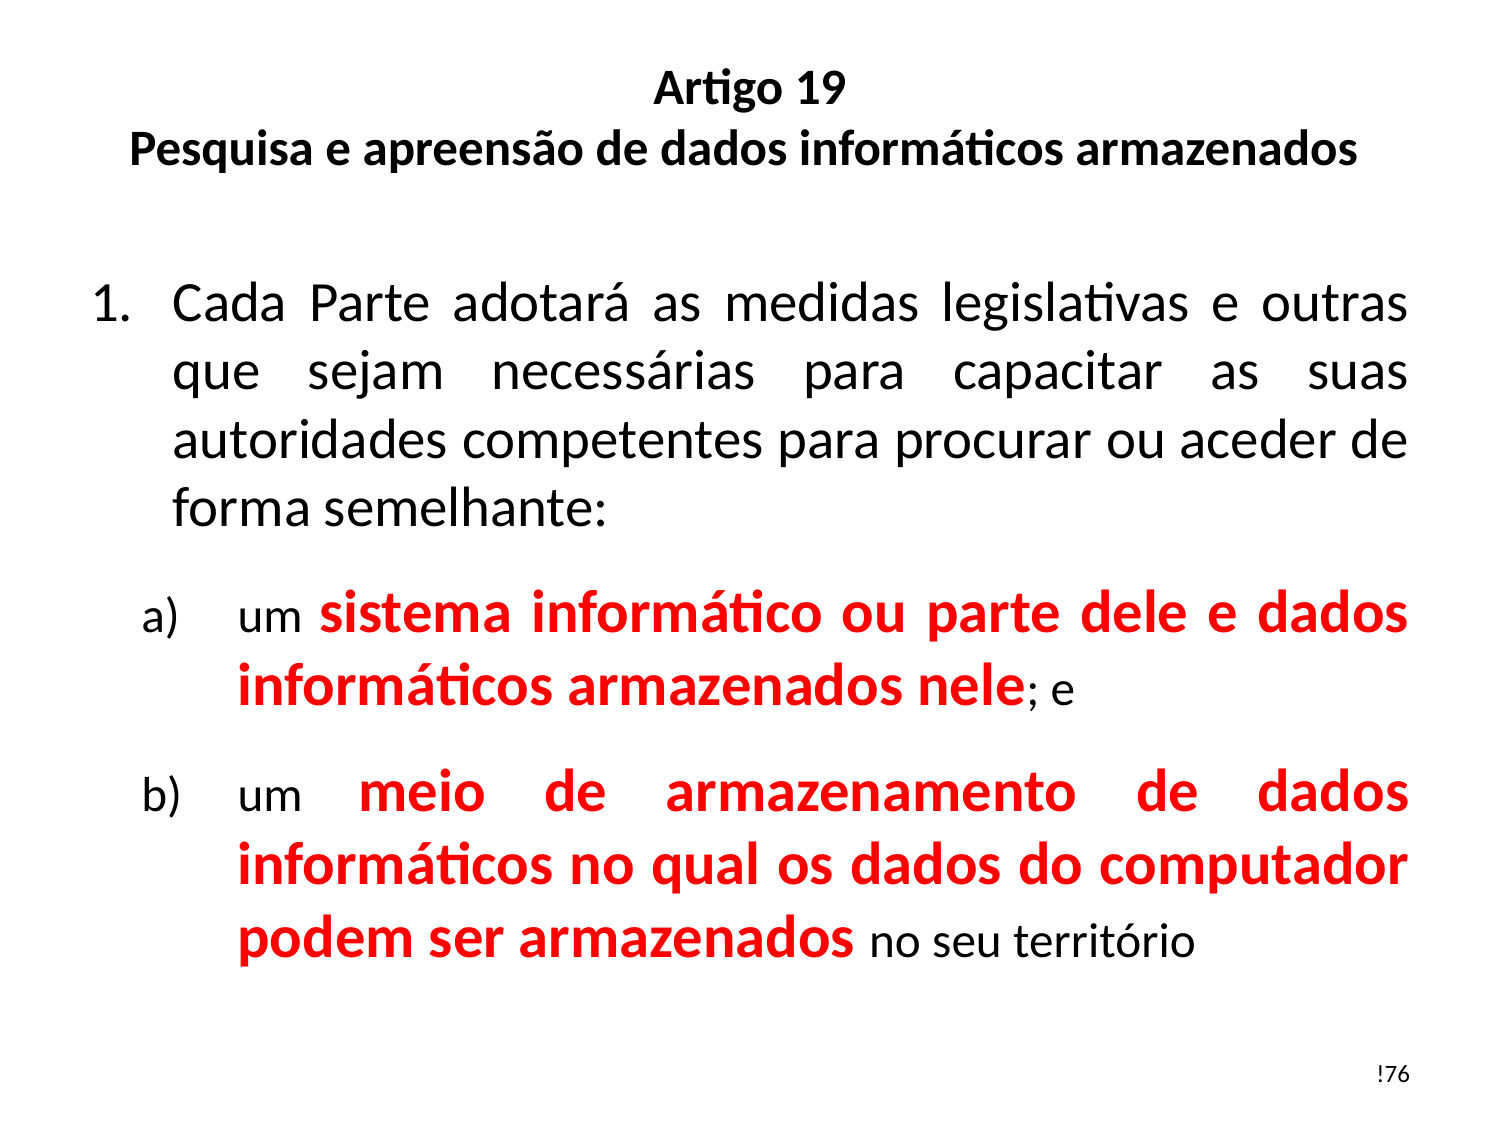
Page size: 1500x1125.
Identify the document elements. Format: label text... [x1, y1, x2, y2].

list Cada Parte adotará as medidas legislativas e outras que sejam necessárias para capacitar as suas autoridades competentes para procurar ou aceder de forma semelhante: um sistema informático ou parte dele e dados informáticos armazenados nele; e um meio de armazenamento de dados informáticos no qual os dados do computador podem ser armazenados no seu território [74, 257, 1426, 1019]
slide_number !76 [1074, 1042, 1425, 1103]
title Artigo 19 Pesquisa e apreensão de dados informáticos armazenados [74, 44, 1426, 185]
